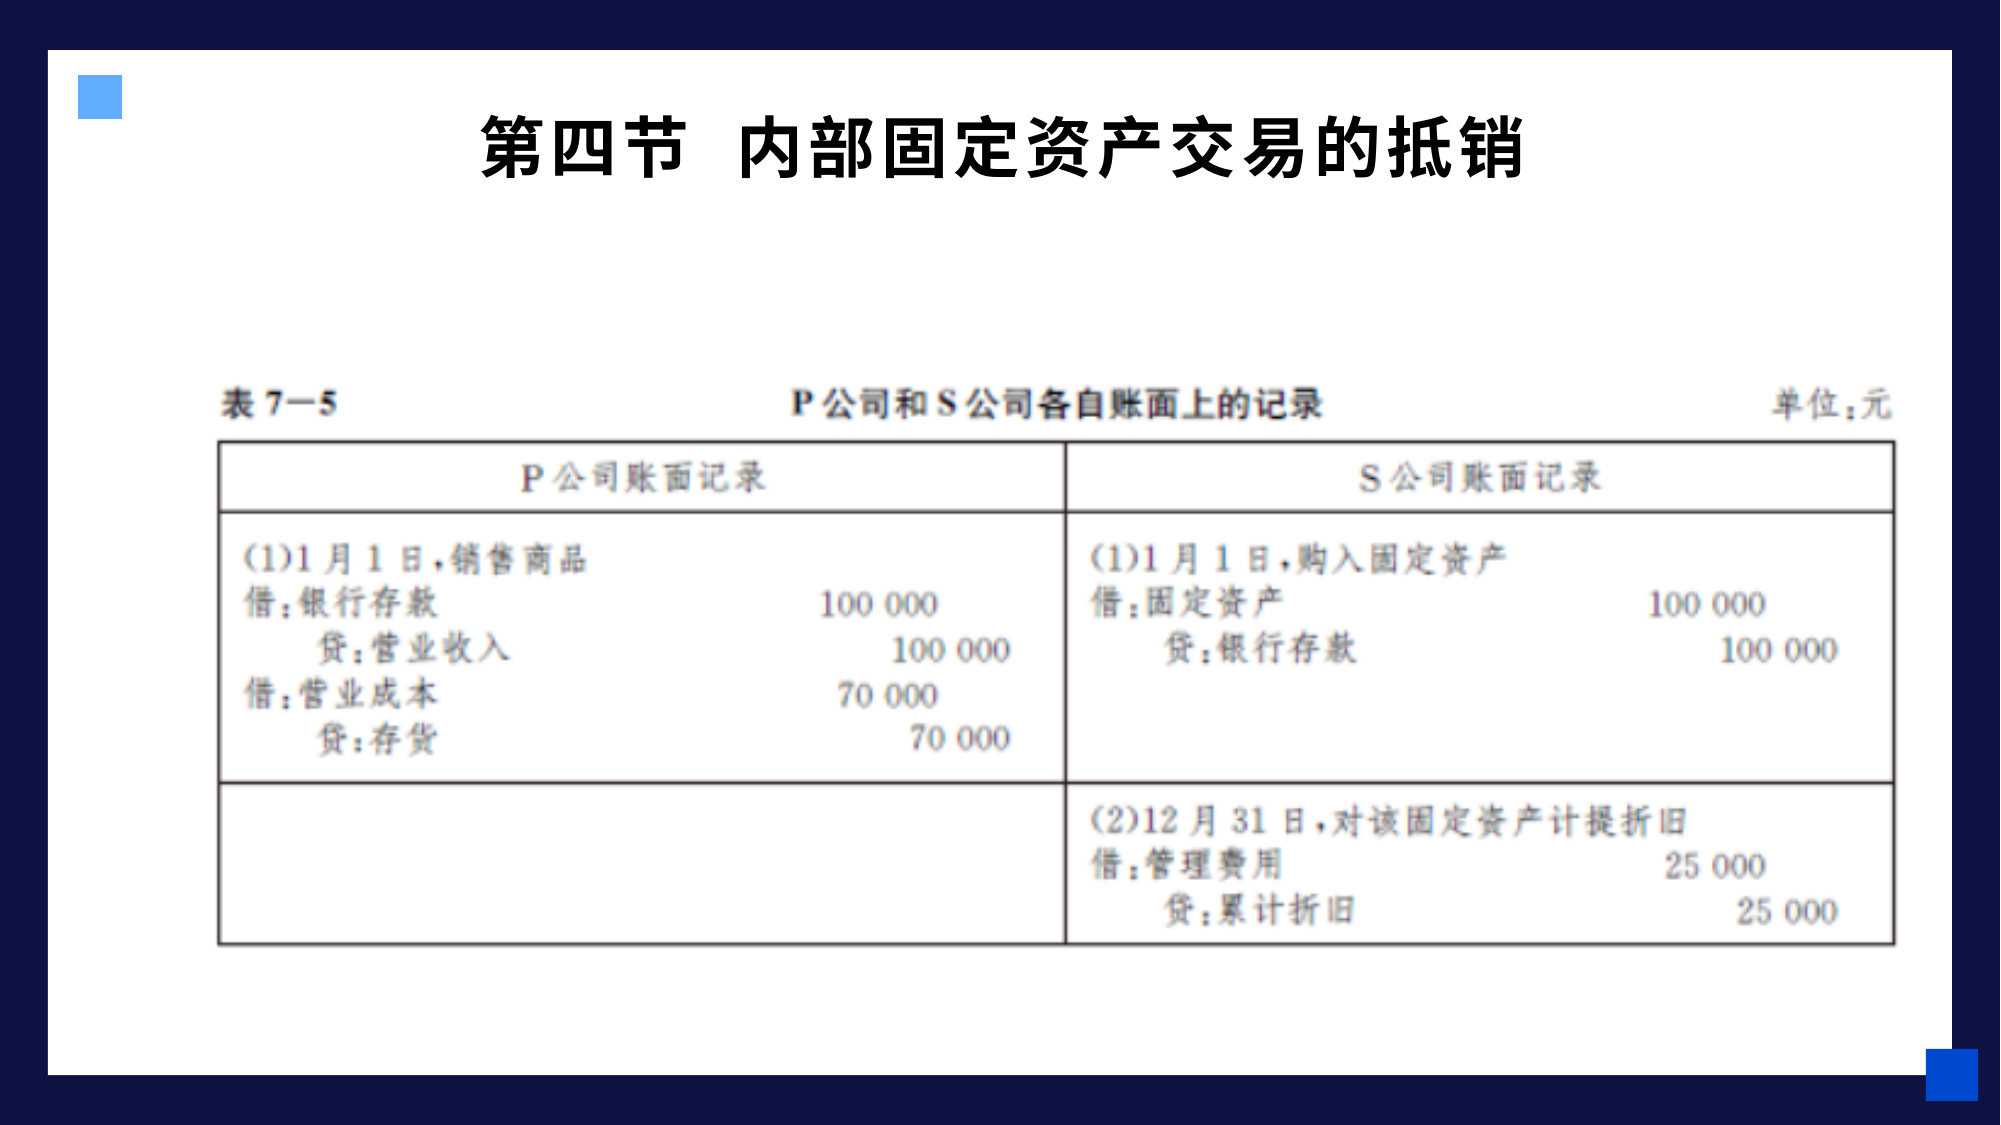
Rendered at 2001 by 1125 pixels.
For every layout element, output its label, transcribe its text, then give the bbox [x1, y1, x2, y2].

picture [196, 378, 1908, 953]
text_box 第四节 内部固定资产交易的抵销 [376, 75, 1625, 200]
